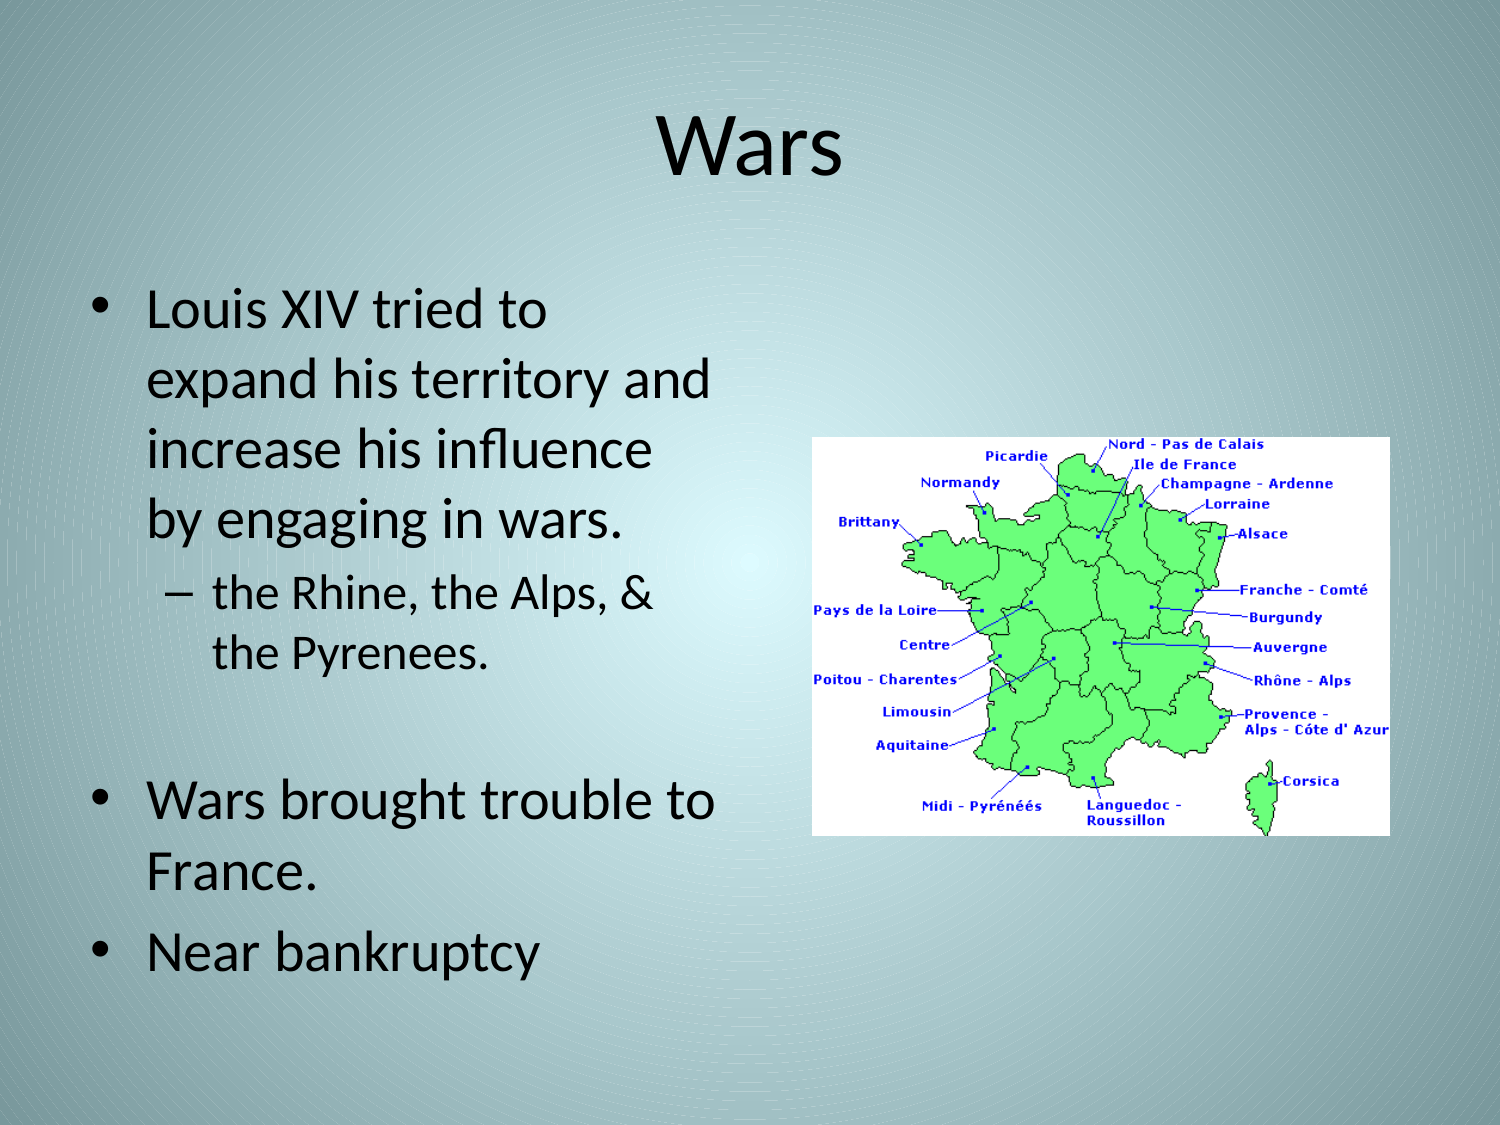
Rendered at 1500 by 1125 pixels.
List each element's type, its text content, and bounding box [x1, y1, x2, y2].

title Wars [75, 45, 1425, 233]
list Louis XIV tried to expand his territory and increase his influence by engaging in wars. the Rhine, the Alps, & the Pyrenees. Wars brought trouble to France. Near bankruptcy [75, 262, 738, 1005]
picture [812, 437, 1391, 837]
